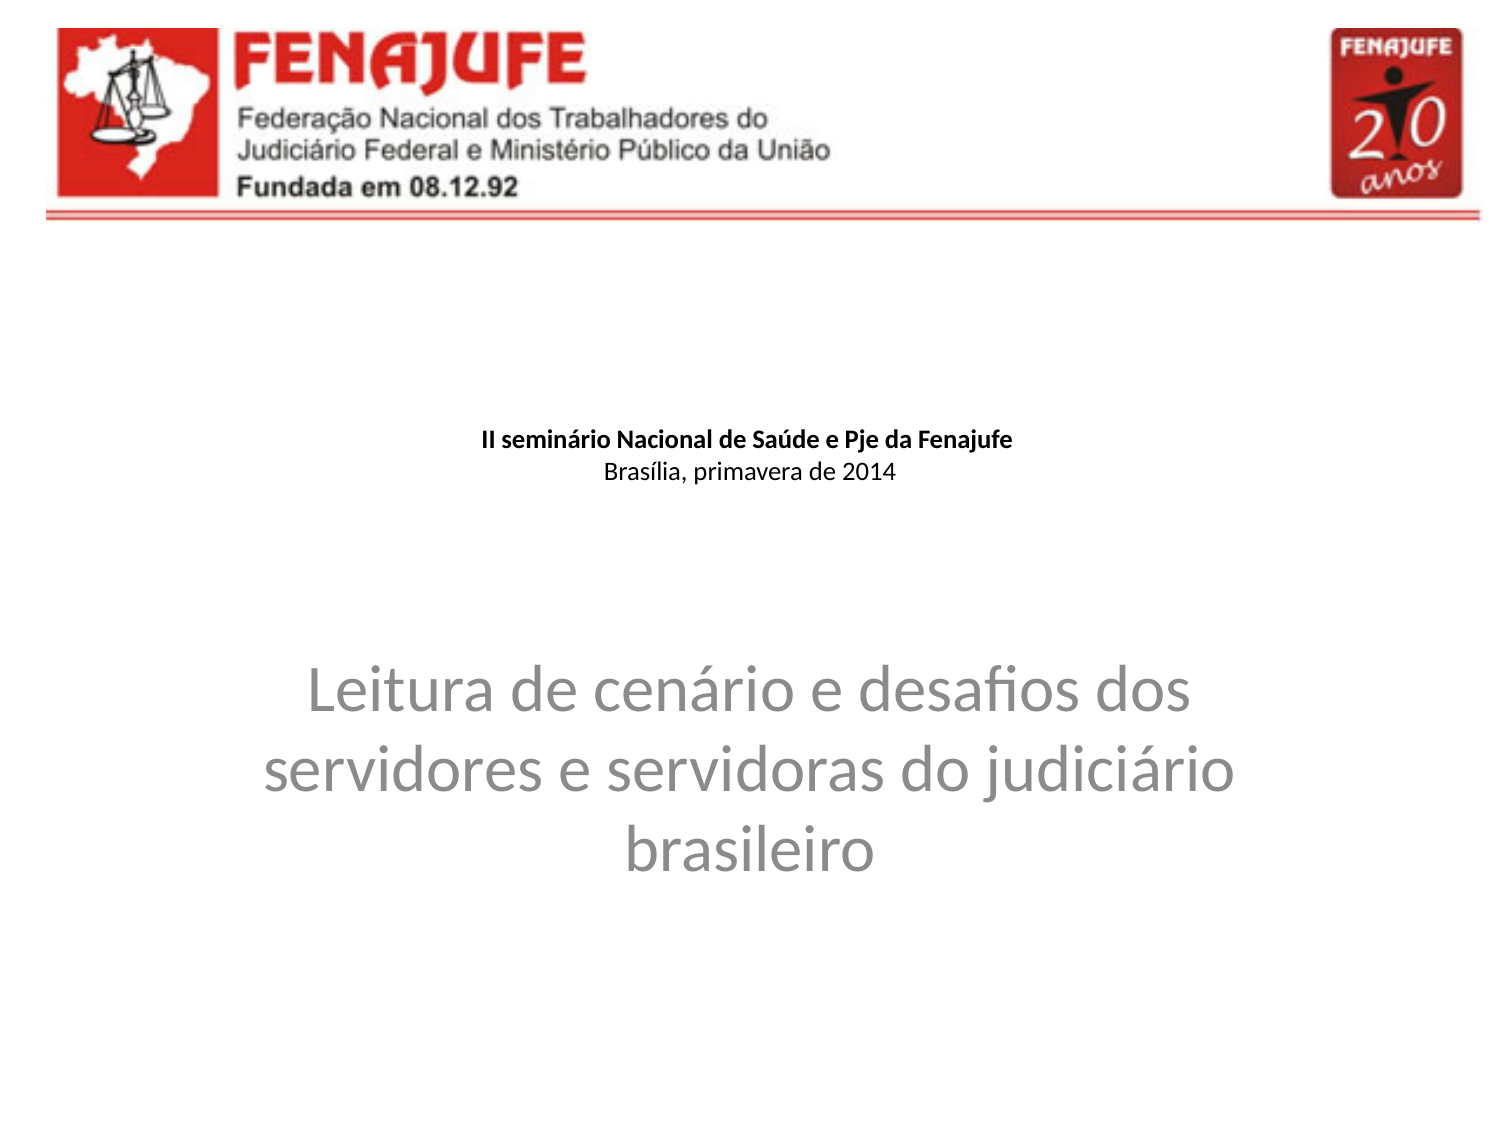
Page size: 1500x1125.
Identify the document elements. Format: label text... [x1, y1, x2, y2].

subtitle Leitura de cenário e desafios dos servidores e servidoras do judiciário brasileiro [225, 637, 1275, 925]
picture [46, 28, 1483, 223]
title II seminário Nacional de Saúde e Pje da Fenajufe Brasília, primavera de 2014 [112, 349, 1388, 591]
